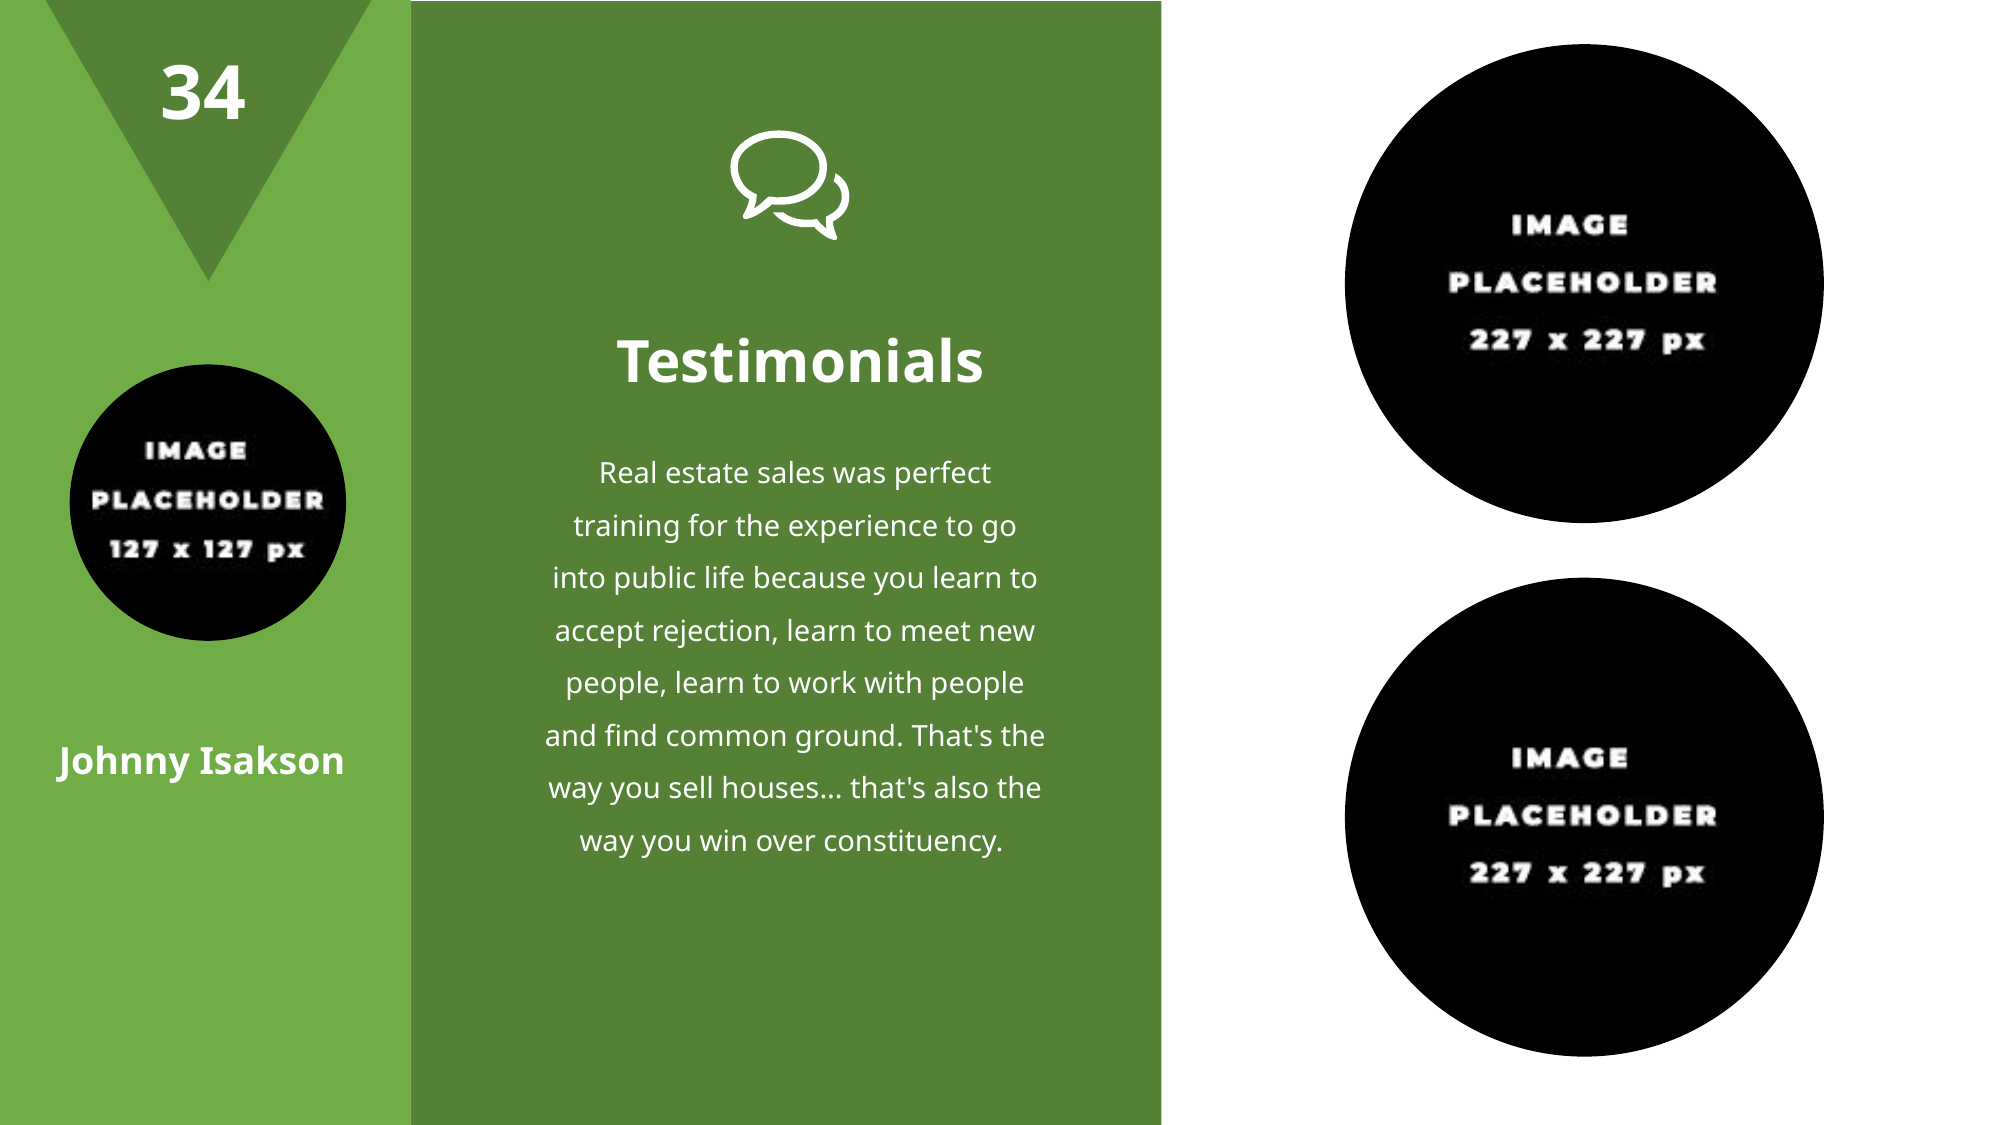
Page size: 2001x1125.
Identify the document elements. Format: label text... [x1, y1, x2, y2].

text_box [1344, 577, 1824, 1057]
text_box [0, 0, 411, 1125]
text_box [411, 1, 1162, 1125]
text_box [69, 364, 347, 641]
text_box [1344, 44, 1824, 524]
text_box [730, 130, 827, 220]
text_box [45, 0, 372, 282]
text_box Johnny Isakson [32, 729, 372, 790]
text_box 34 [122, 36, 286, 143]
text_box Testimonials [589, 316, 1012, 403]
text_box [772, 173, 850, 240]
text_box Real estate sales was perfect training for the experience to go into public life because you learn to accept rejection, learn to meet new people, learn to work with people and find common ground. That's the way you sell houses... that's also the way you win over constituency. [528, 429, 1063, 976]
